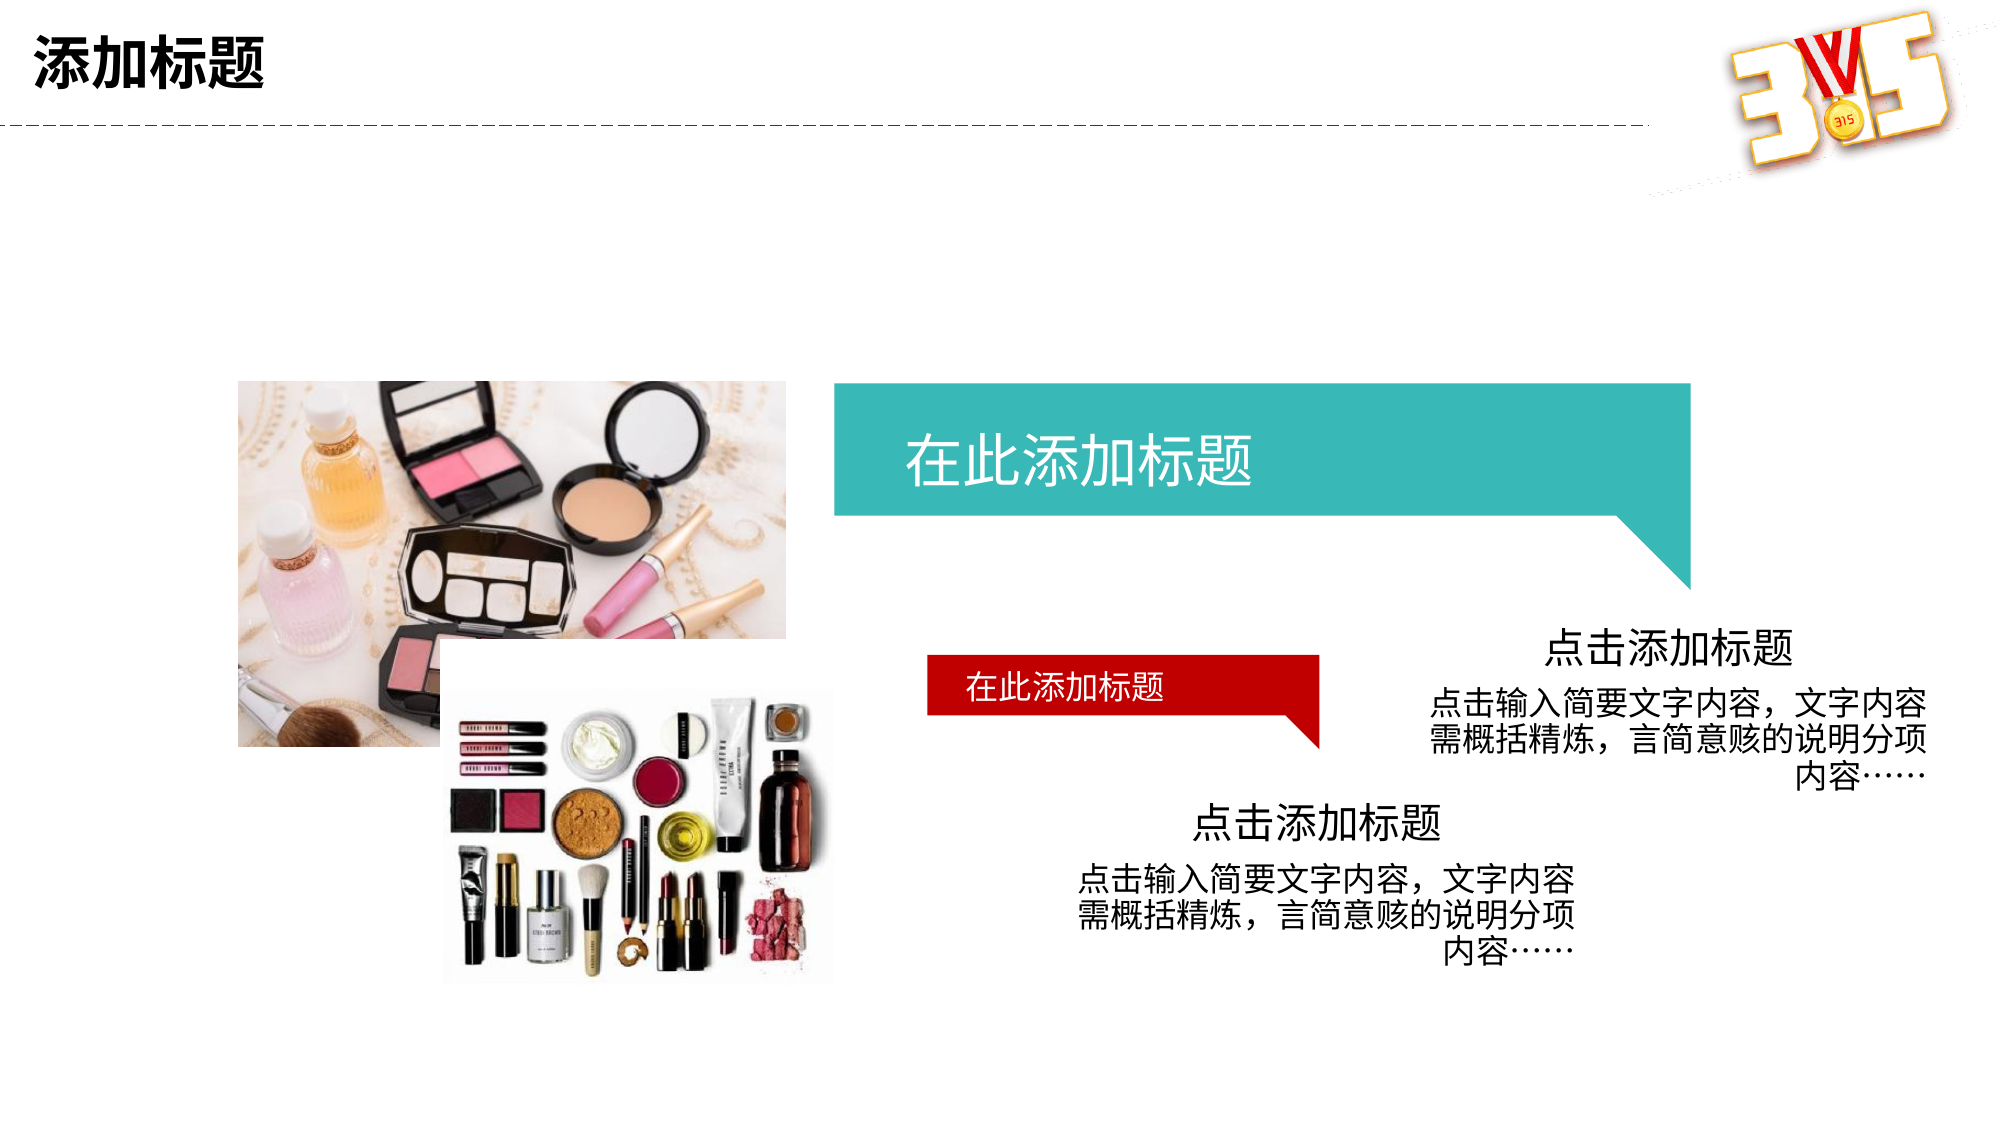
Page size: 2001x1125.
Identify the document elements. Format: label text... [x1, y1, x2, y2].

text_box 点击输入简要文字内容，文字内容需概括精炼，言简意赅的说明分项内容…… [1063, 861, 1576, 970]
picture [1649, 0, 2001, 197]
picture [237, 380, 835, 1034]
text_box [834, 383, 1691, 591]
text_box 在此添加标题 [889, 416, 1269, 502]
text_box [927, 654, 1320, 750]
text_box 在此添加标题 [950, 658, 1181, 714]
text_box 点击添加标题 [1063, 797, 1571, 848]
text_box 点击输入简要文字内容，文字内容需概括精炼，言简意赅的说明分项内容…… [1415, 686, 1928, 795]
text_box 点击添加标题 [1415, 621, 1924, 672]
